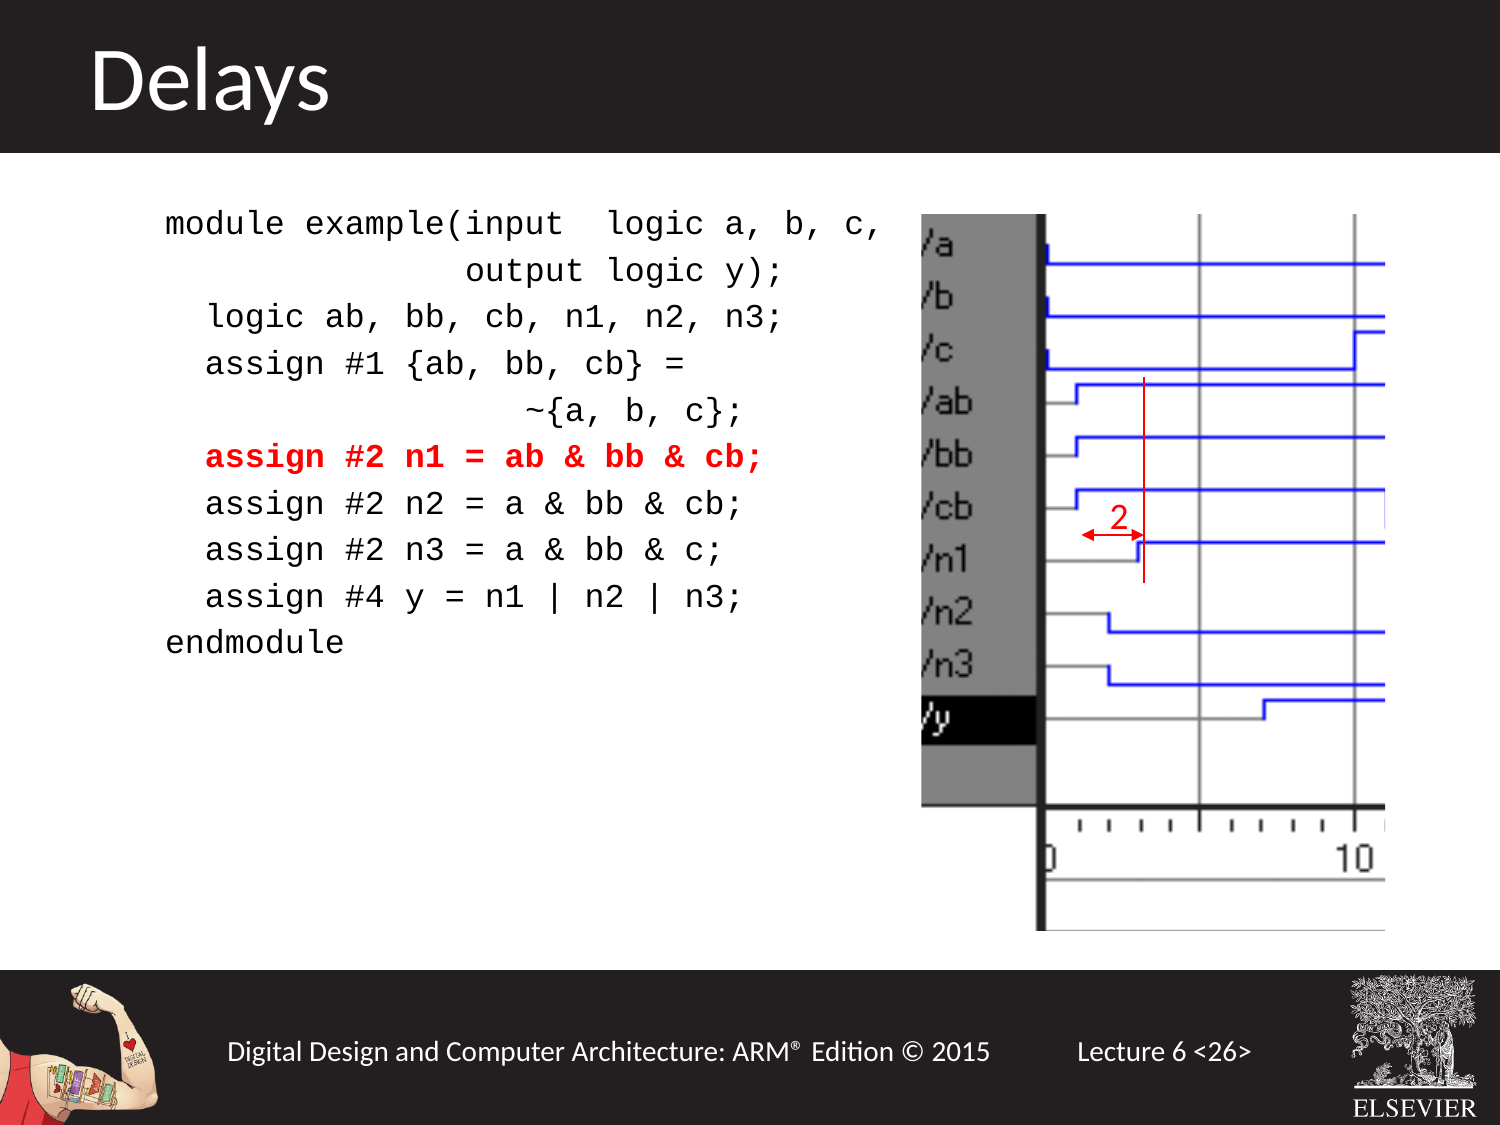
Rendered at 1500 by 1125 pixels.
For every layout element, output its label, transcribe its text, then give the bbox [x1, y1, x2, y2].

picture [1350, 974, 1477, 1117]
text_box Delays [75, 11, 1375, 136]
picture [0, 979, 163, 1125]
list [918, 212, 1388, 934]
text_box [87, 174, 1413, 1025]
list module example(input logic a, b, c, output logic y); logic ab, bb, cb, n1, n2, n3; assign #1 {ab, bb, cb} = ~{a, b, c}; assign #2 n1 = ab & bb & cb; assign #2 n2 = a & bb & cb; assign #2 n3 = a & bb & c; assign #4 y = n1 | n2 | n3; endmodule [150, 193, 913, 1007]
